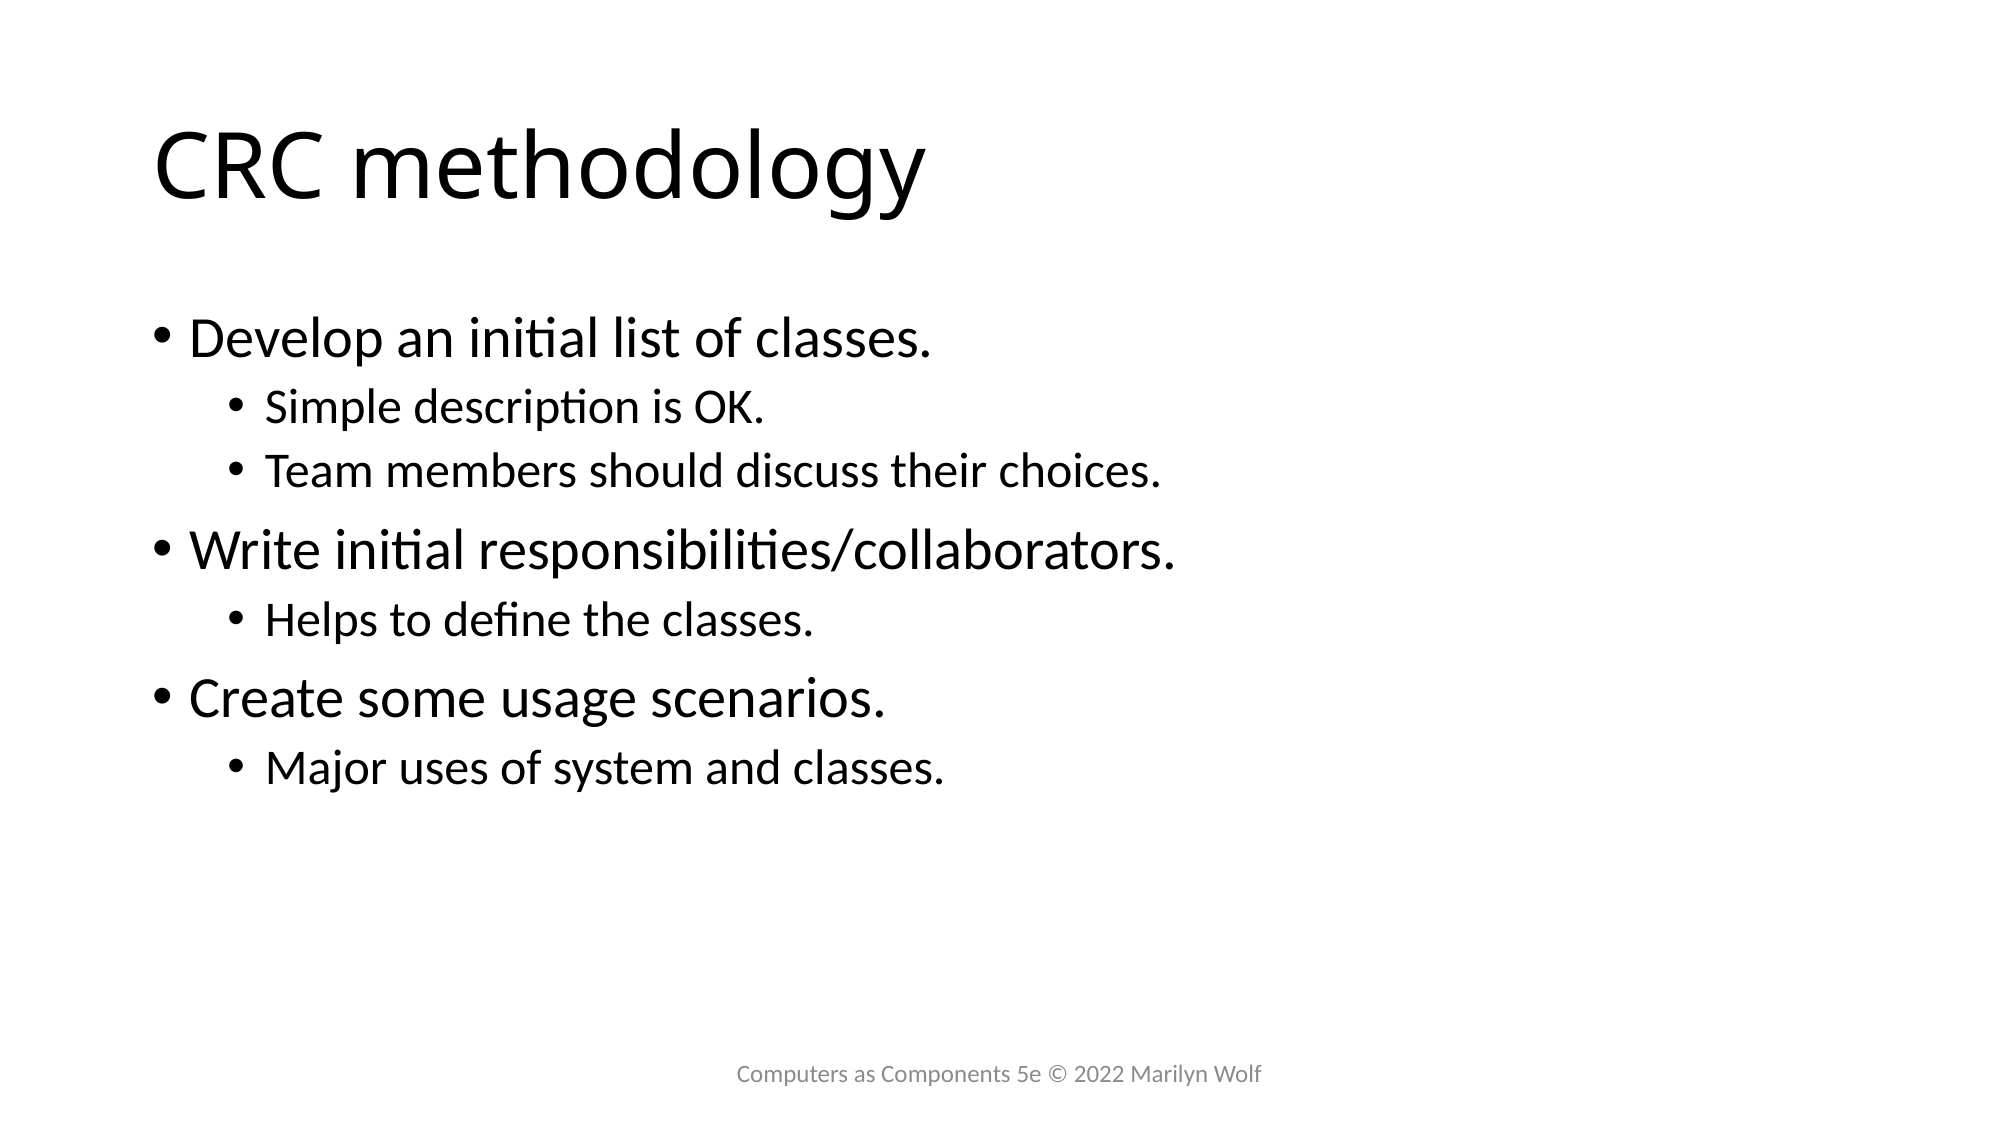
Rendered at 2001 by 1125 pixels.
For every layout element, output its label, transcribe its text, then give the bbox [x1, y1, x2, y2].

list Develop an initial list of classes. Simple description is OK. Team members should discuss their choices. Write initial responsibilities/collaborators. Helps to define the classes. Create some usage scenarios. Major uses of system and classes. [137, 299, 1863, 1014]
footer Computers as Components 5e © 2022 Marilyn Wolf [662, 1042, 1338, 1103]
title CRC methodology [137, 59, 1863, 278]
